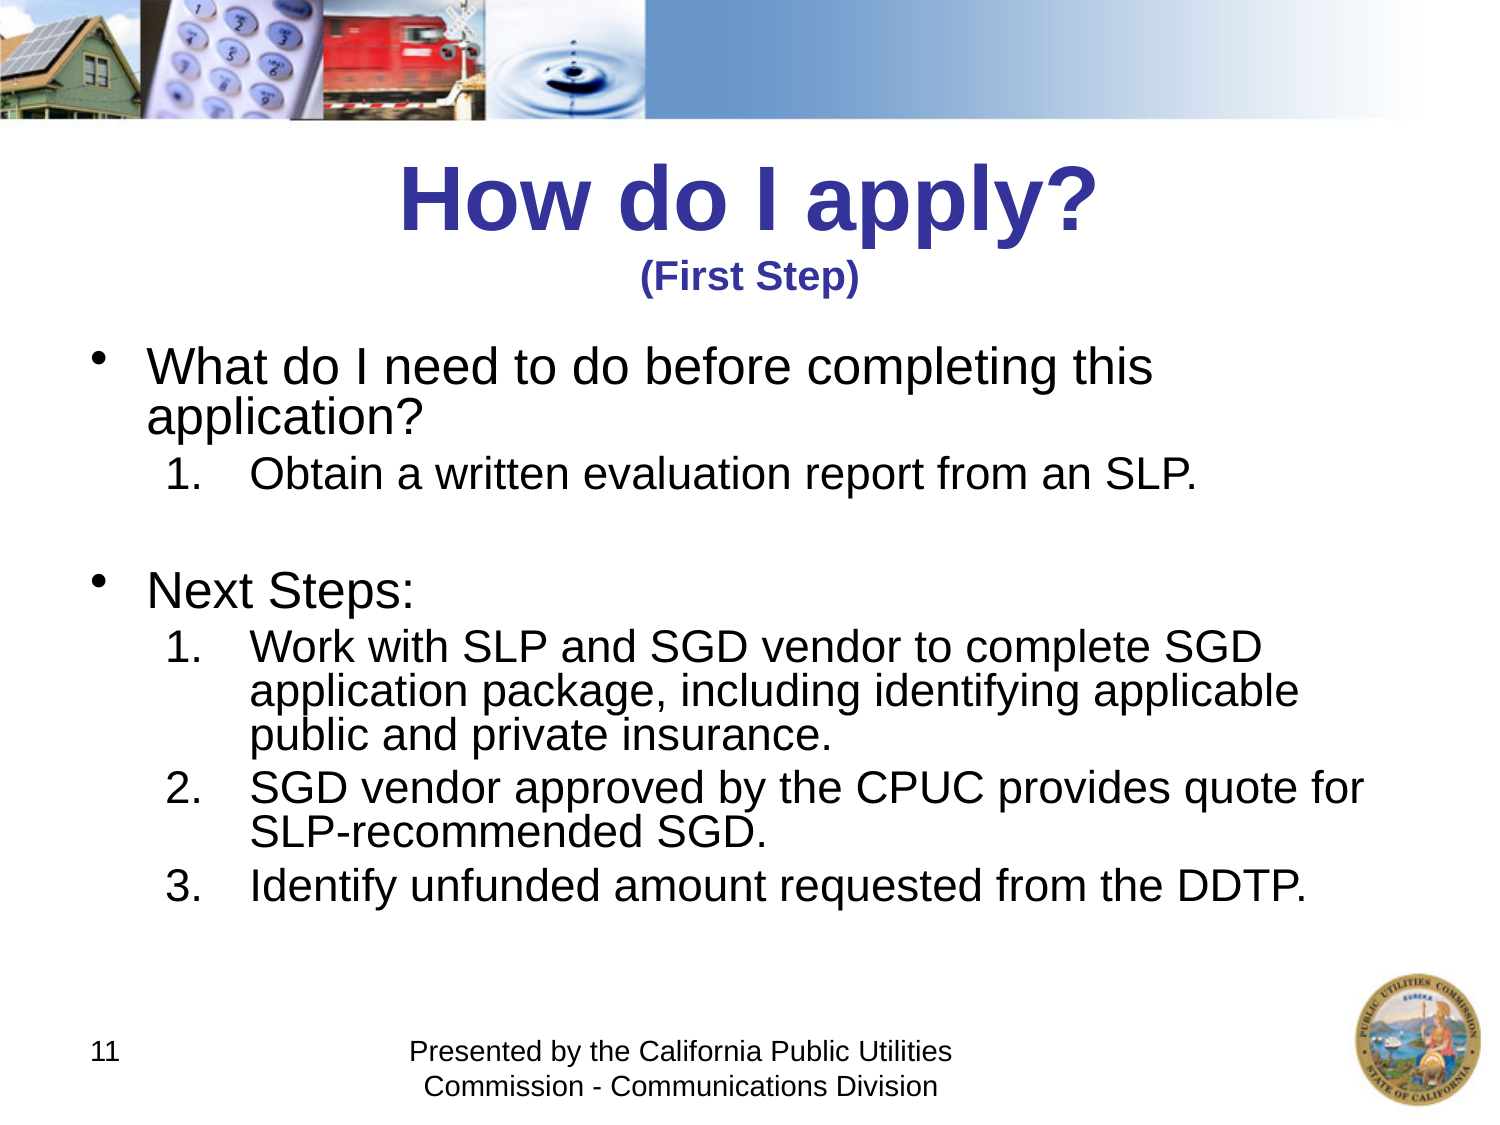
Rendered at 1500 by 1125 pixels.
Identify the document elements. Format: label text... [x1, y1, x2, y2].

title How do I apply? (First Step) [75, 137, 1425, 300]
slide_number 11 [75, 1024, 350, 1103]
list What do I need to do before completing this application? Obtain a written evaluation report from an SLP. Next Steps: Work with SLP and SGD vendor to complete SGD application package, including identifying applicable public and private insurance. SGD vendor approved by the CPUC provides quote for SLP-recommended SGD. Identify unfunded amount requested from the DDTP. [75, 337, 1425, 1005]
footer Presented by the California Public Utilities Commission - Communications Division [362, 1024, 1000, 1103]
picture [0, 0, 1500, 1125]
